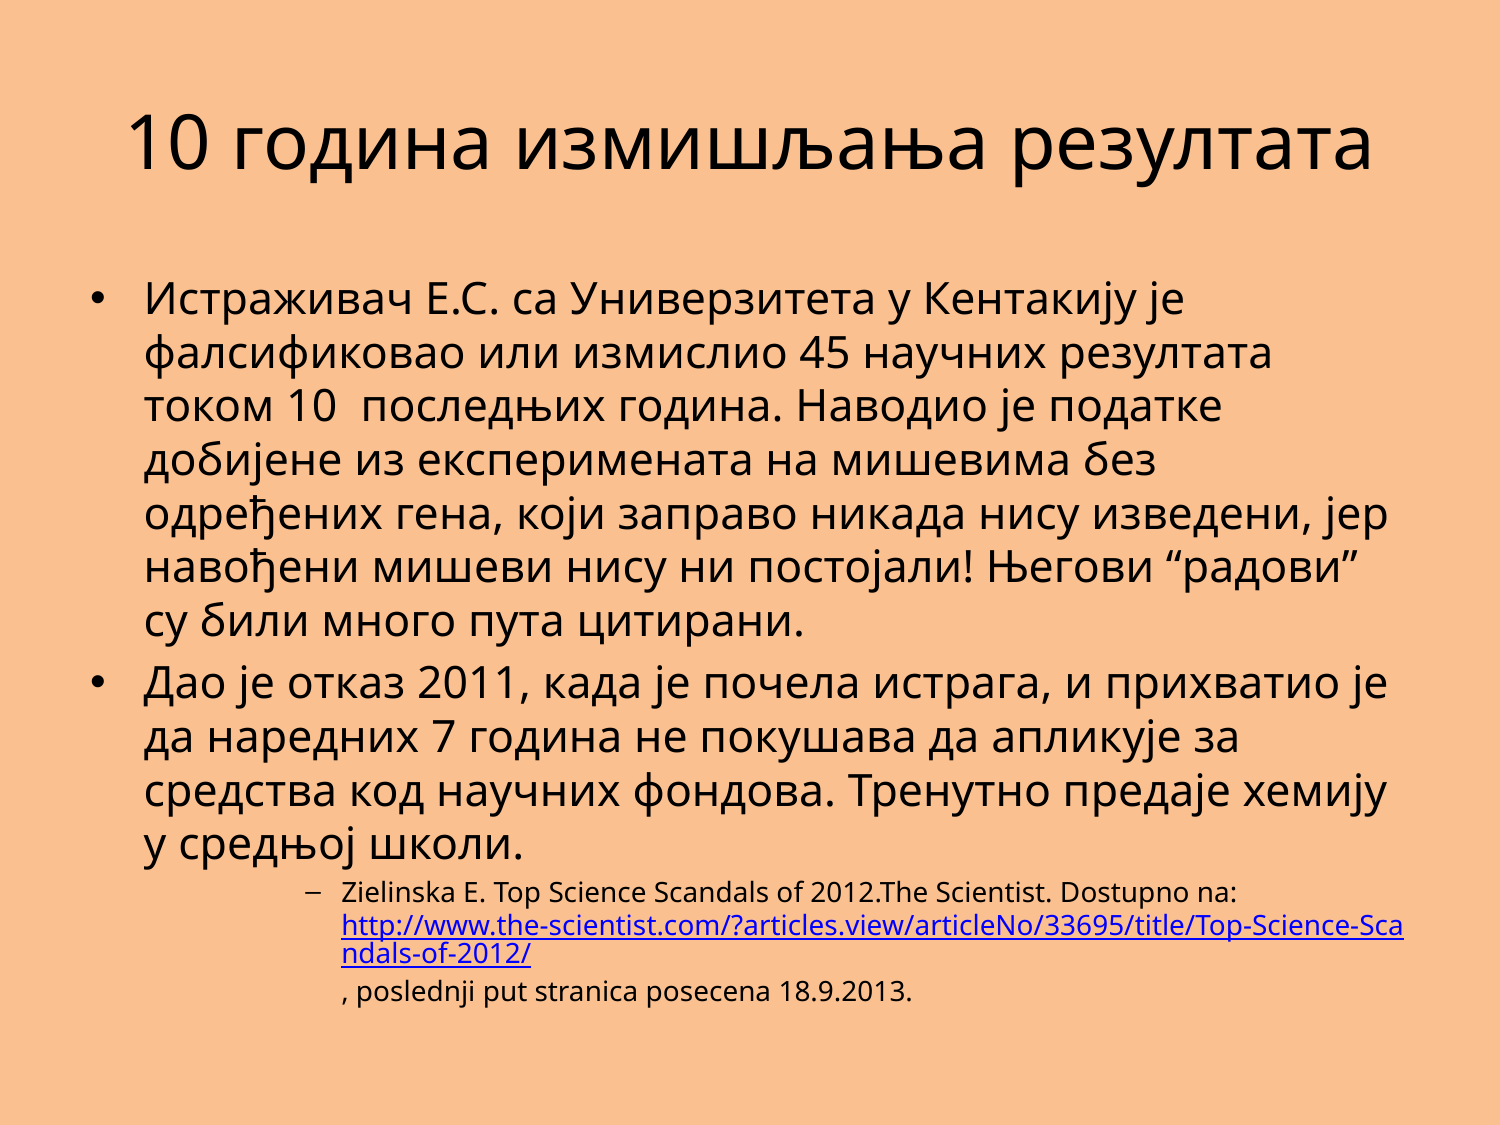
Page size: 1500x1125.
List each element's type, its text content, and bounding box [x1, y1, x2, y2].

title 10 година измишљања резултата [75, 45, 1425, 233]
list Истраживач Е.С. са Универзитета у Кентакију је фалсификовао или измислио 45 научних резултата током 10 последњих година. Наводио је податке добијене из експеримената на мишевима без одређених гена, који заправо никада нису изведени, јер навођени мишеви нису ни постојали! Његови “радови” су били много пута цитирани. Дао је отказ 2011, када је почела истрага, и прихватио је да наредних 7 година не покушава да апликује за средства код научних фондова. Тренутно предаје хемију у средњој школи. Zielinska E. Top Science Scandals of 2012.The Scientist. Dostupno na: http://www.the-scientist.com/?articles.view/articleNo/33695/title/Top-Science-Scandals-of-2012/, poslednji put stranica posecena 18.9.2013. [75, 262, 1425, 1005]
